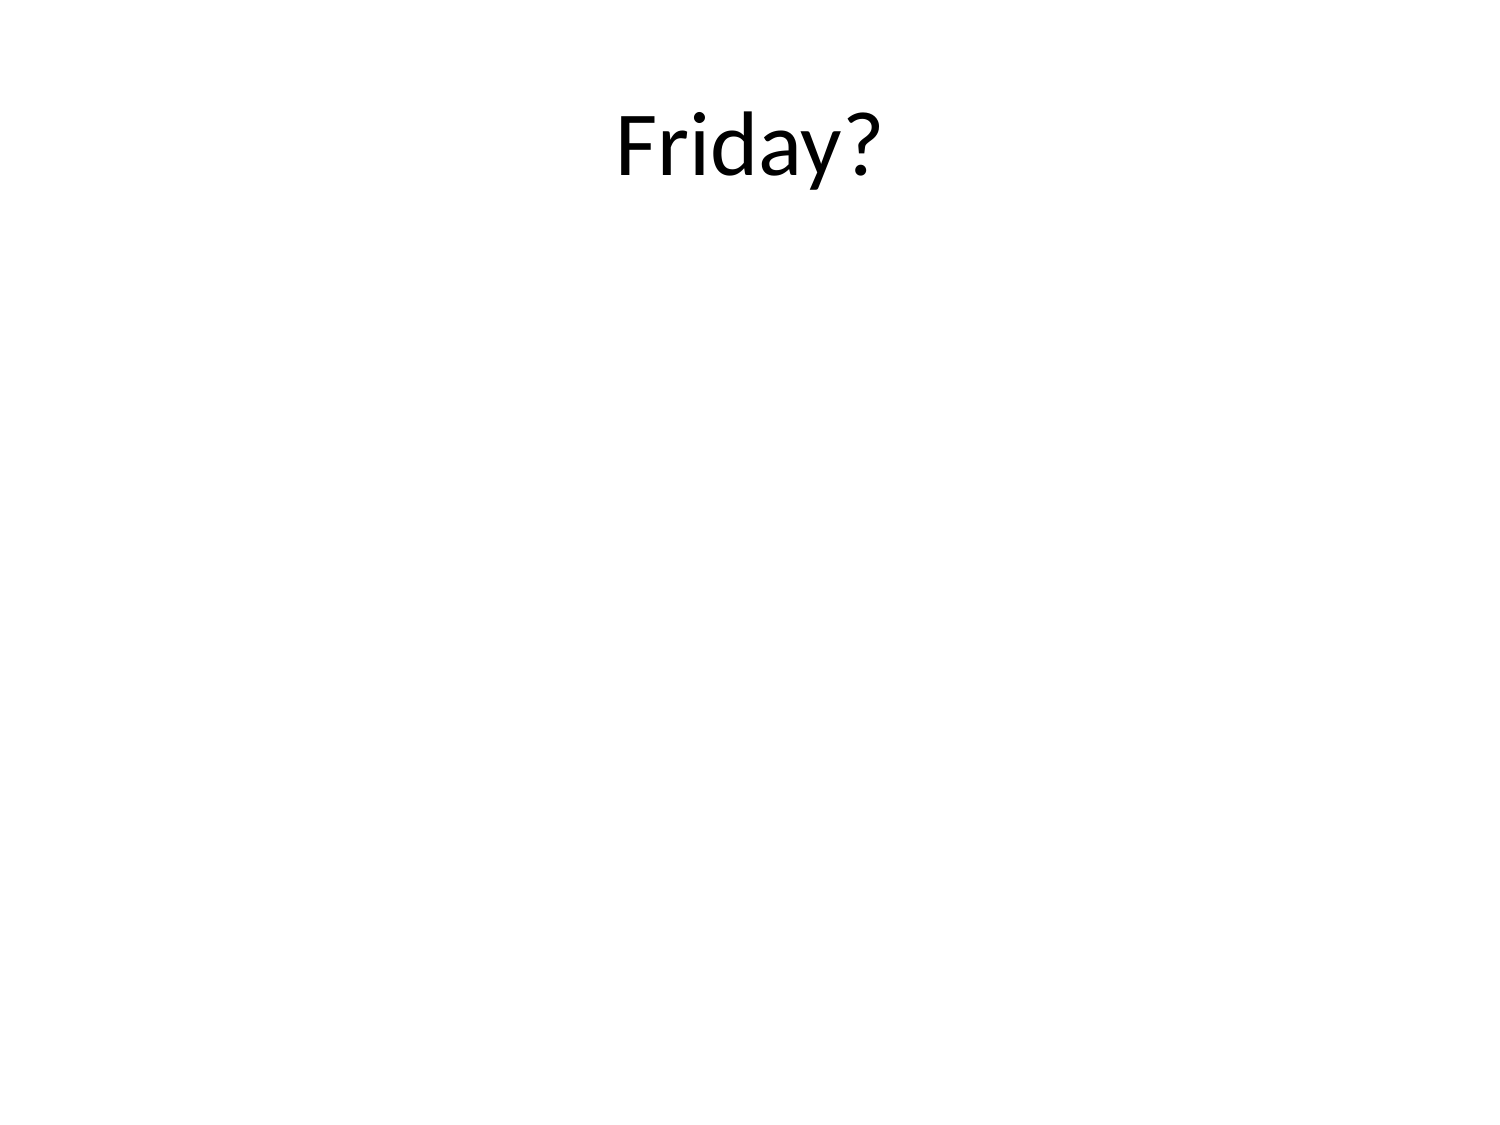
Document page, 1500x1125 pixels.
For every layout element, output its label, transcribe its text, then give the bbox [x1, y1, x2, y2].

title Friday? [75, 45, 1425, 233]
